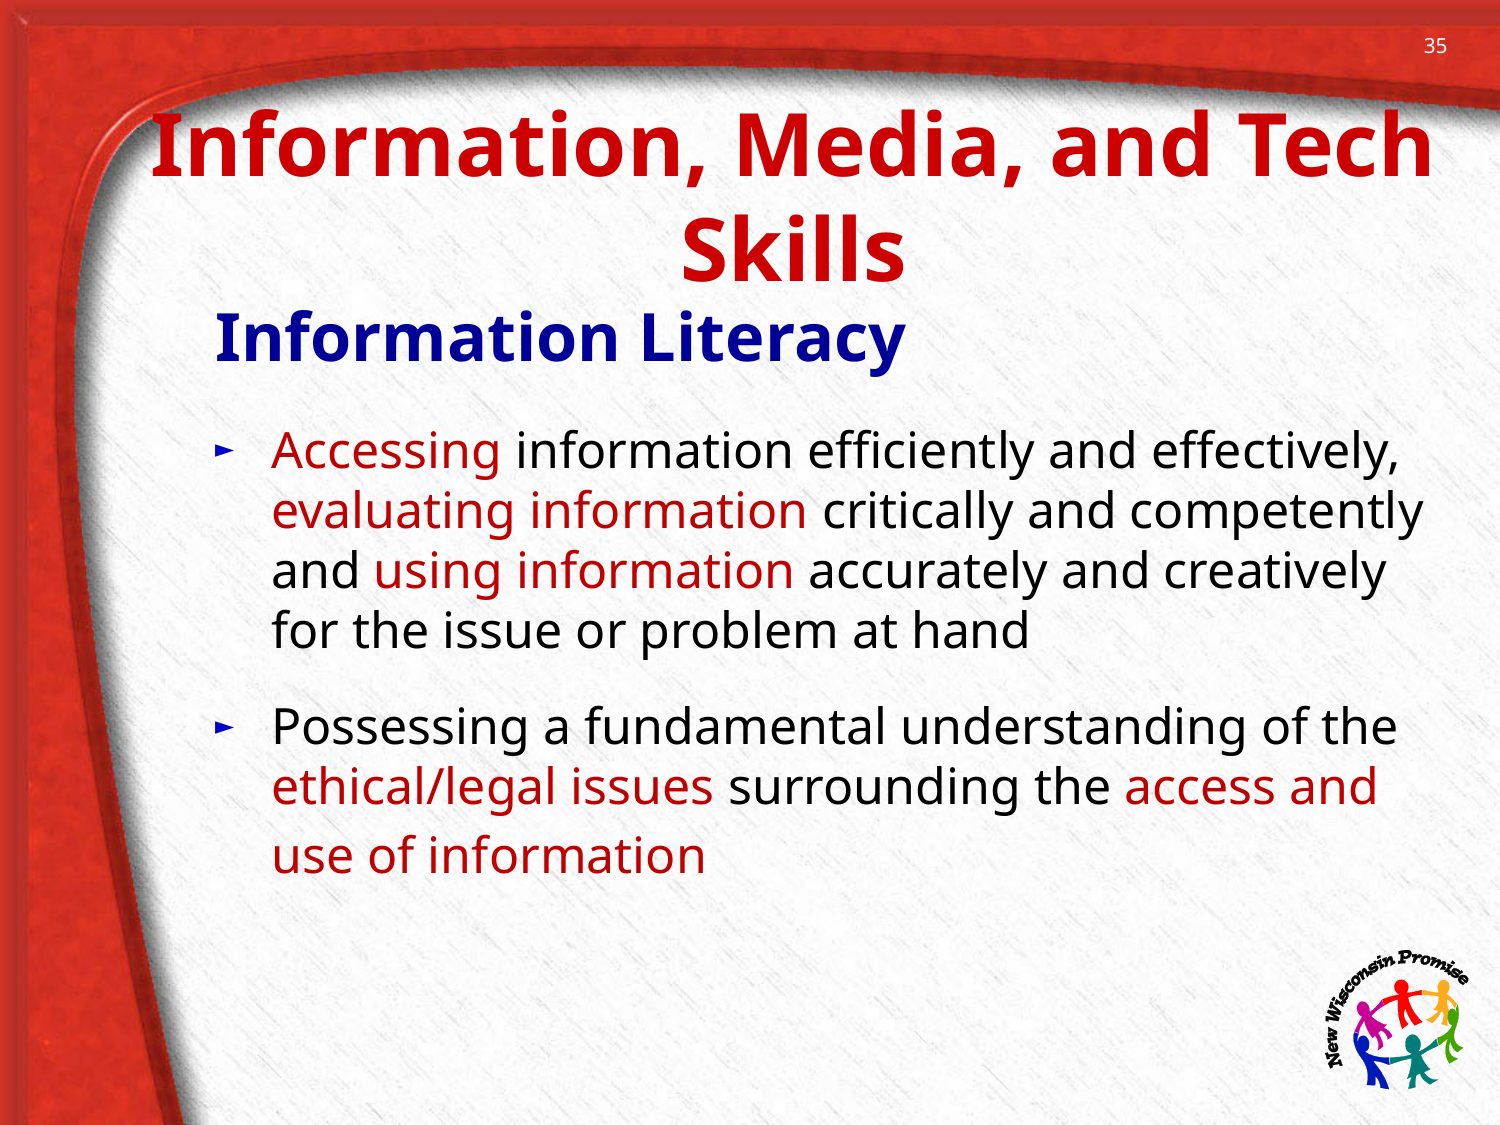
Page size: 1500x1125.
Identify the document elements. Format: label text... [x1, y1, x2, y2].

list Information Literacy Accessing information efficiently and effectively, evaluating information critically and competently and using information accurately and creatively for the issue or problem at hand Possessing a fundamental understanding of the ethical/legal issues surrounding the access and use of information [199, 287, 1476, 926]
slide_number 35 [1399, 24, 1463, 99]
title Information, Media, and Tech Skills [112, 99, 1476, 288]
picture [0, 0, 1500, 1125]
